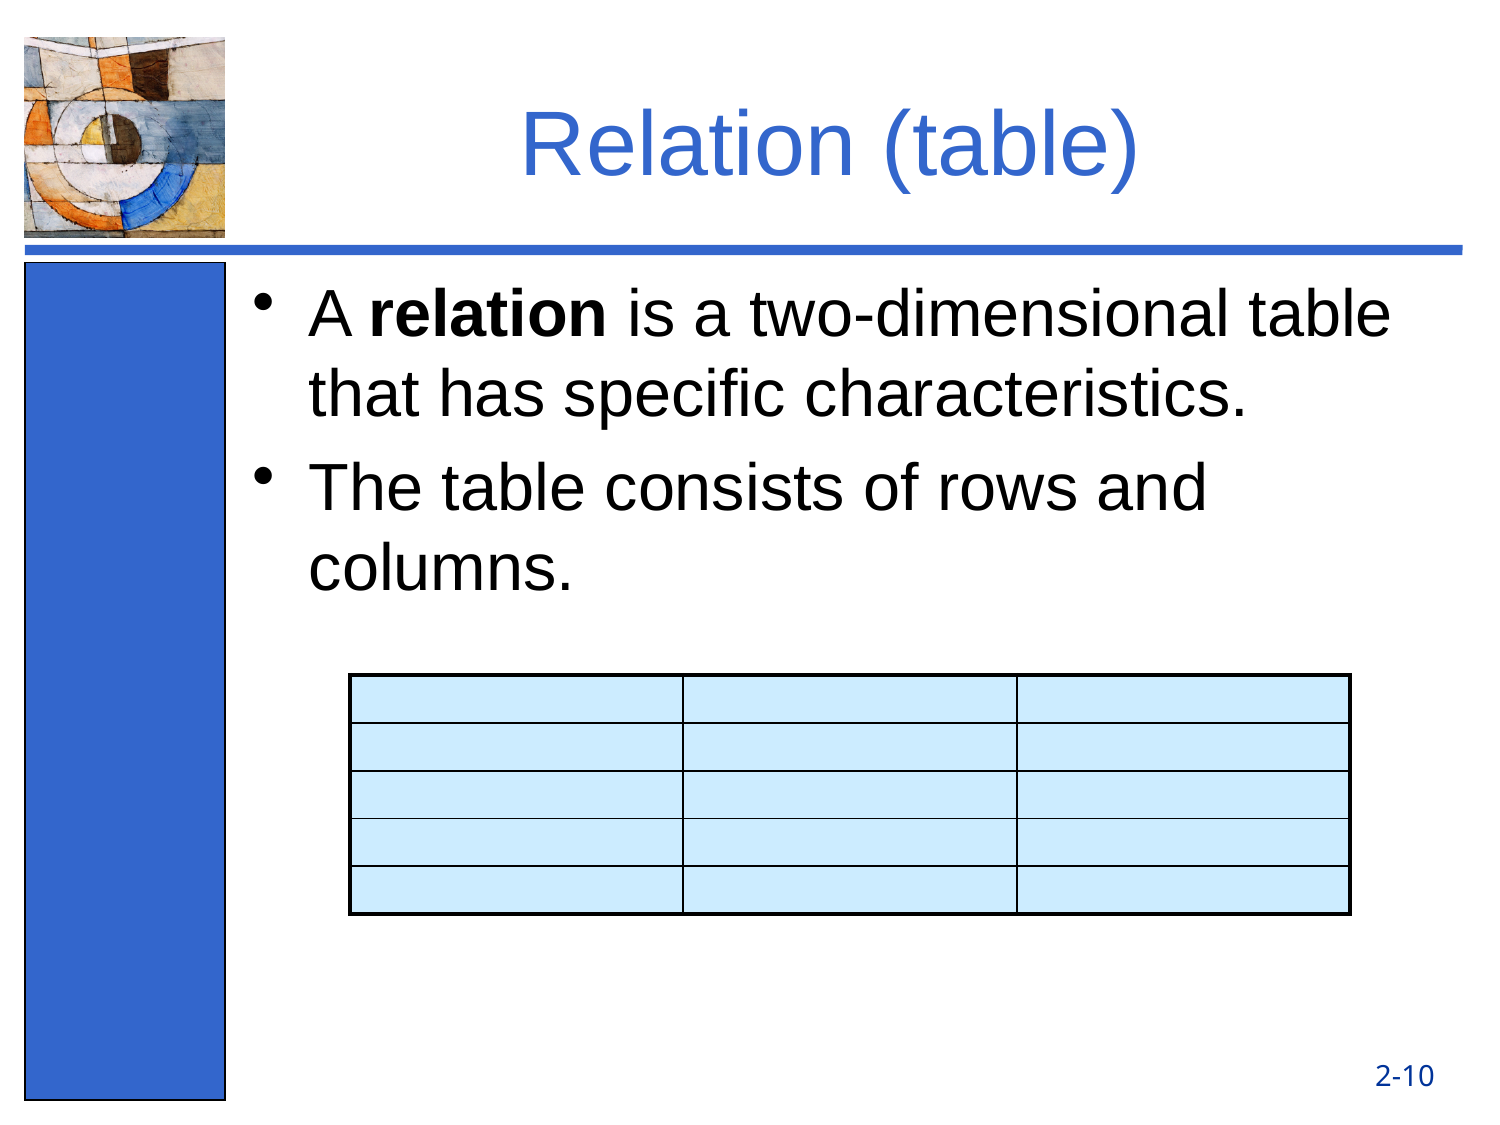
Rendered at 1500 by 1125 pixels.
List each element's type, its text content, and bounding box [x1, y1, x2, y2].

table_cell [684, 724, 1016, 770]
title Relation (table) [237, 44, 1426, 233]
table_cell [1018, 772, 1348, 818]
picture [24, 37, 225, 238]
list A relation is a two-dimensional table that has specific characteristics. The table consists of rows and columns. [237, 262, 1426, 1026]
table_cell [684, 772, 1016, 818]
table_cell [352, 772, 682, 818]
table_cell [1018, 819, 1348, 865]
table_cell [352, 867, 682, 912]
table_cell [1018, 867, 1348, 912]
table_header [352, 677, 682, 722]
table_cell [1018, 724, 1348, 770]
table_cell [684, 819, 1016, 865]
table_header [684, 677, 1016, 722]
table_cell [352, 819, 682, 865]
table_cell [684, 867, 1016, 912]
table_cell [352, 724, 682, 770]
slide_number 2-10 [1287, 1049, 1451, 1103]
table_header [1018, 677, 1348, 722]
